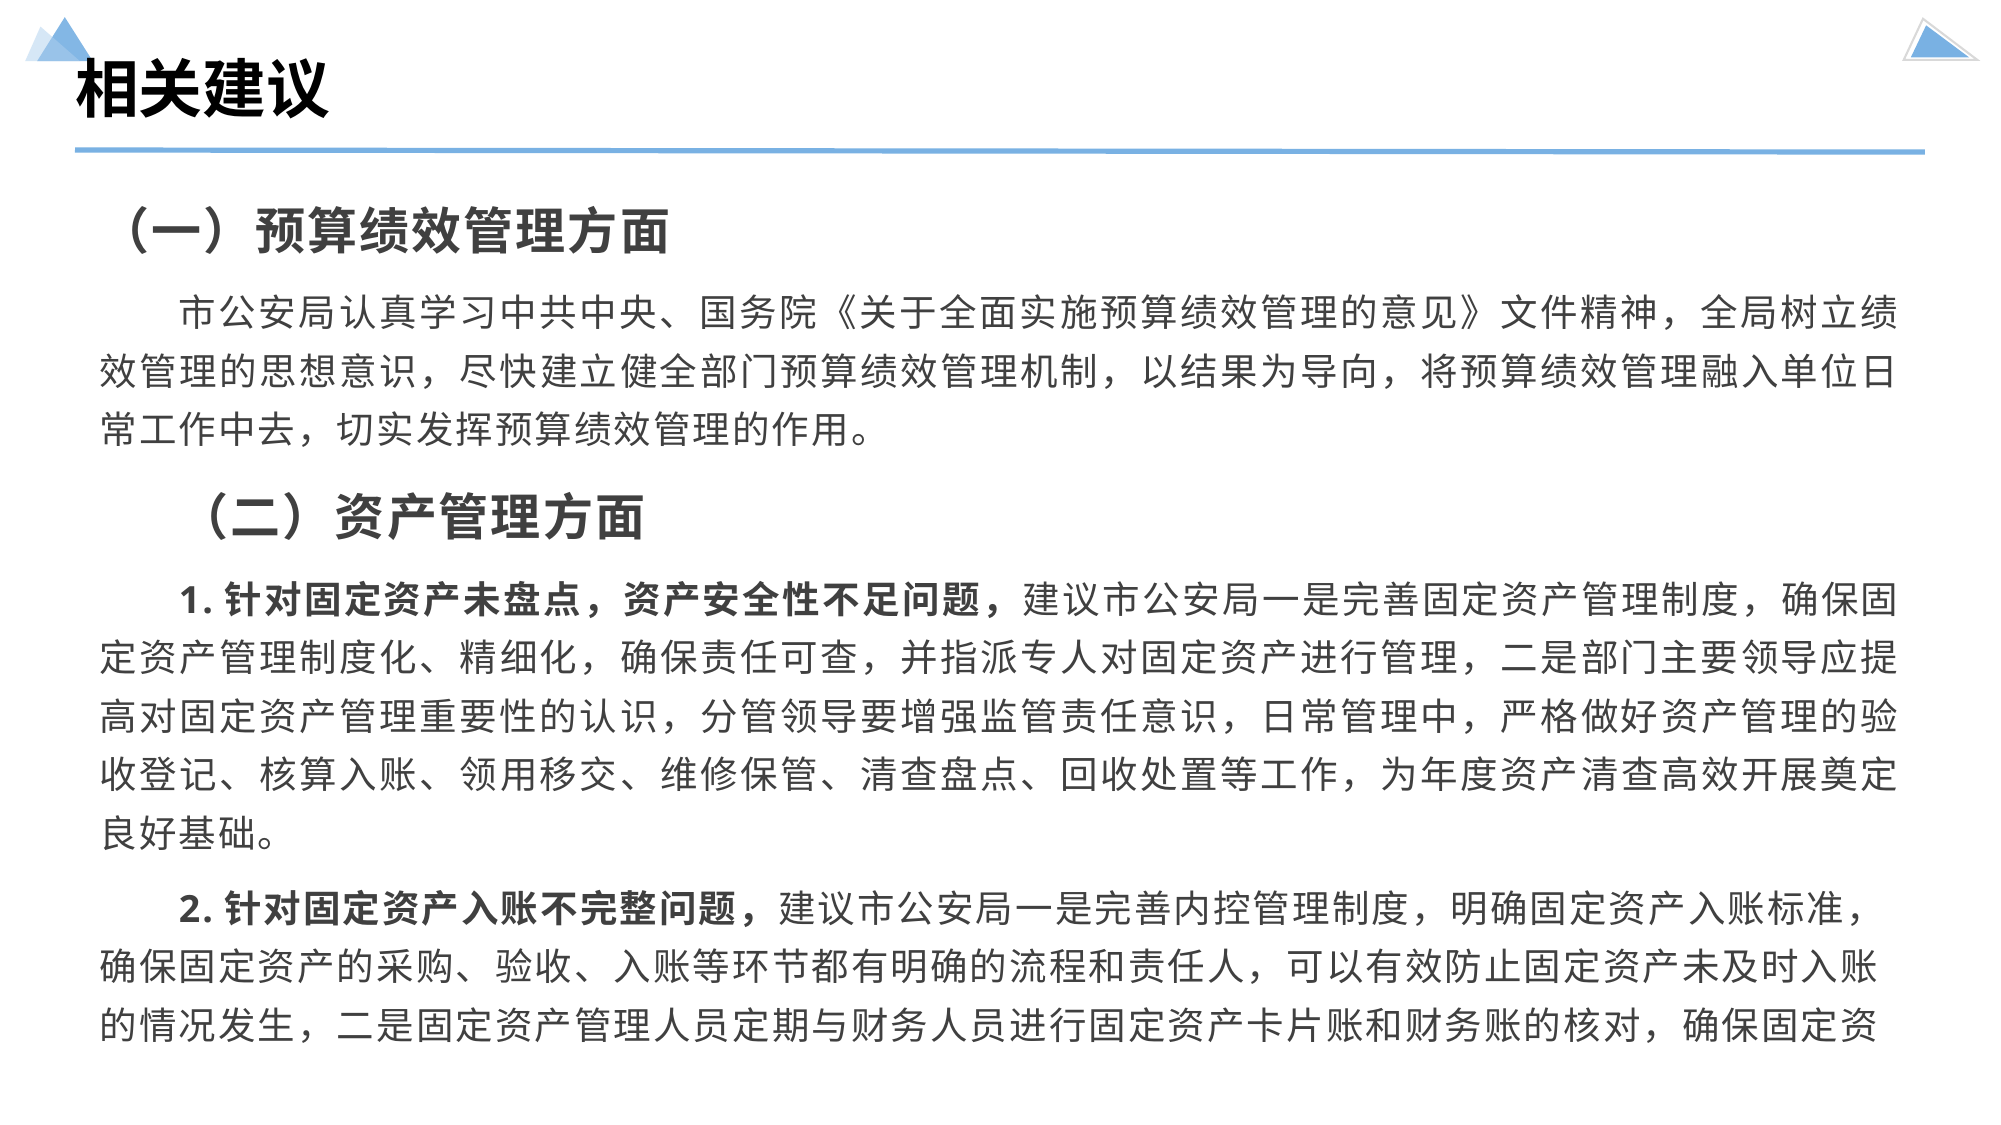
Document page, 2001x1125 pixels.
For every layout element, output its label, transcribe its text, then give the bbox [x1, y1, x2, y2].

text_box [25, 17, 1978, 62]
text_box 相关建议 [75, 62, 1925, 126]
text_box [74, 149, 1925, 153]
text_box （一）预算绩效管理方面 市公安局认真学习中共中央、国务院《关于全面实施预算绩效管理的意见》文件精神，全局树立绩效管理的思想意识，尽快建立健全部门预算绩效管理机制，以结果为导向，将预算绩效管理融入单位日常工作中去，切实发挥预算绩效管理的作用。 （二）资产管理方面 1.针对固定资产未盘点，资产安全性不足问题，建议市公安局一是完善固定资产管理制度，确保固定资产管理制度化、精细化，确保责任可查，并指派专人对固定资产进行管理，二是部门主要领导应提高对固定资产管理重要性的认识，分管领导要增强监管责任意识，日常管理中，严格做好资产管理的验收登记、核算入账、领用移交、维修保管、清查盘点、回收处置等工作，为年度资产清查高效开展奠定良好基础。 2.针对固定资产入账不完整问题，建议市公安局一是完善内控管理制度，明确固定资产入账标准，确保固定资产的采购、验收、入账等环节都有明确的流程和责任人，可以有效防止固定资产未及时入账的情况发生，二是固定资产管理人员定期与财务人员进行固定资产卡片账和财务账的核对，确保固定资 [89, 176, 1911, 1075]
